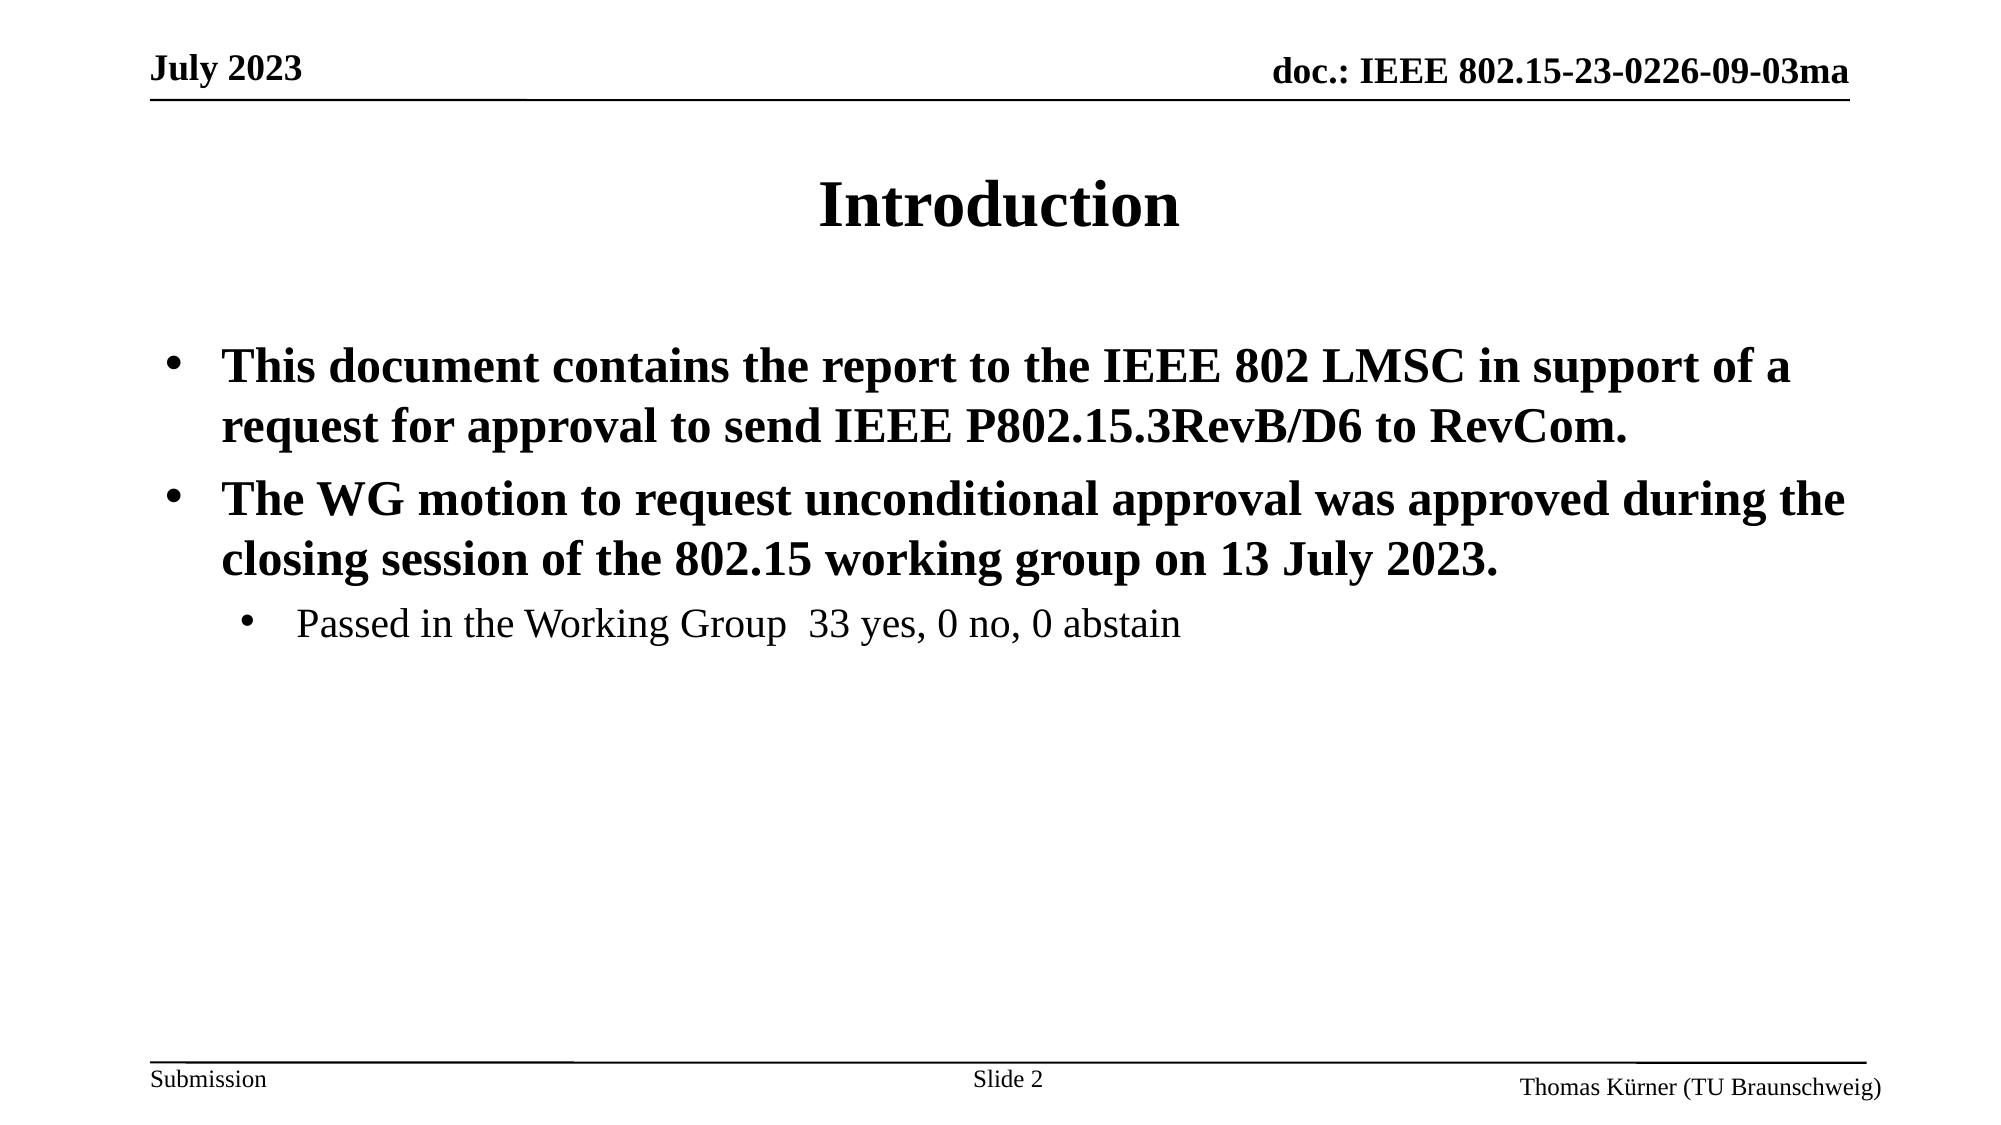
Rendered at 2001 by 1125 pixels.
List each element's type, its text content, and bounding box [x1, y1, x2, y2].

slide_number Slide 2 [950, 1061, 1067, 1123]
title Introduction [149, 112, 1850, 288]
list This document contains the report to the IEEE 802 LMSC in support of a request for approval to send IEEE P802.15.3RevB/D6 to RevCom. The WG motion to request unconditional approval was approved during the closing session of the 802.15 working group on 13 July 2023. Passed in the Working Group 33 yes, 0 no, 0 abstain [149, 324, 1869, 1000]
